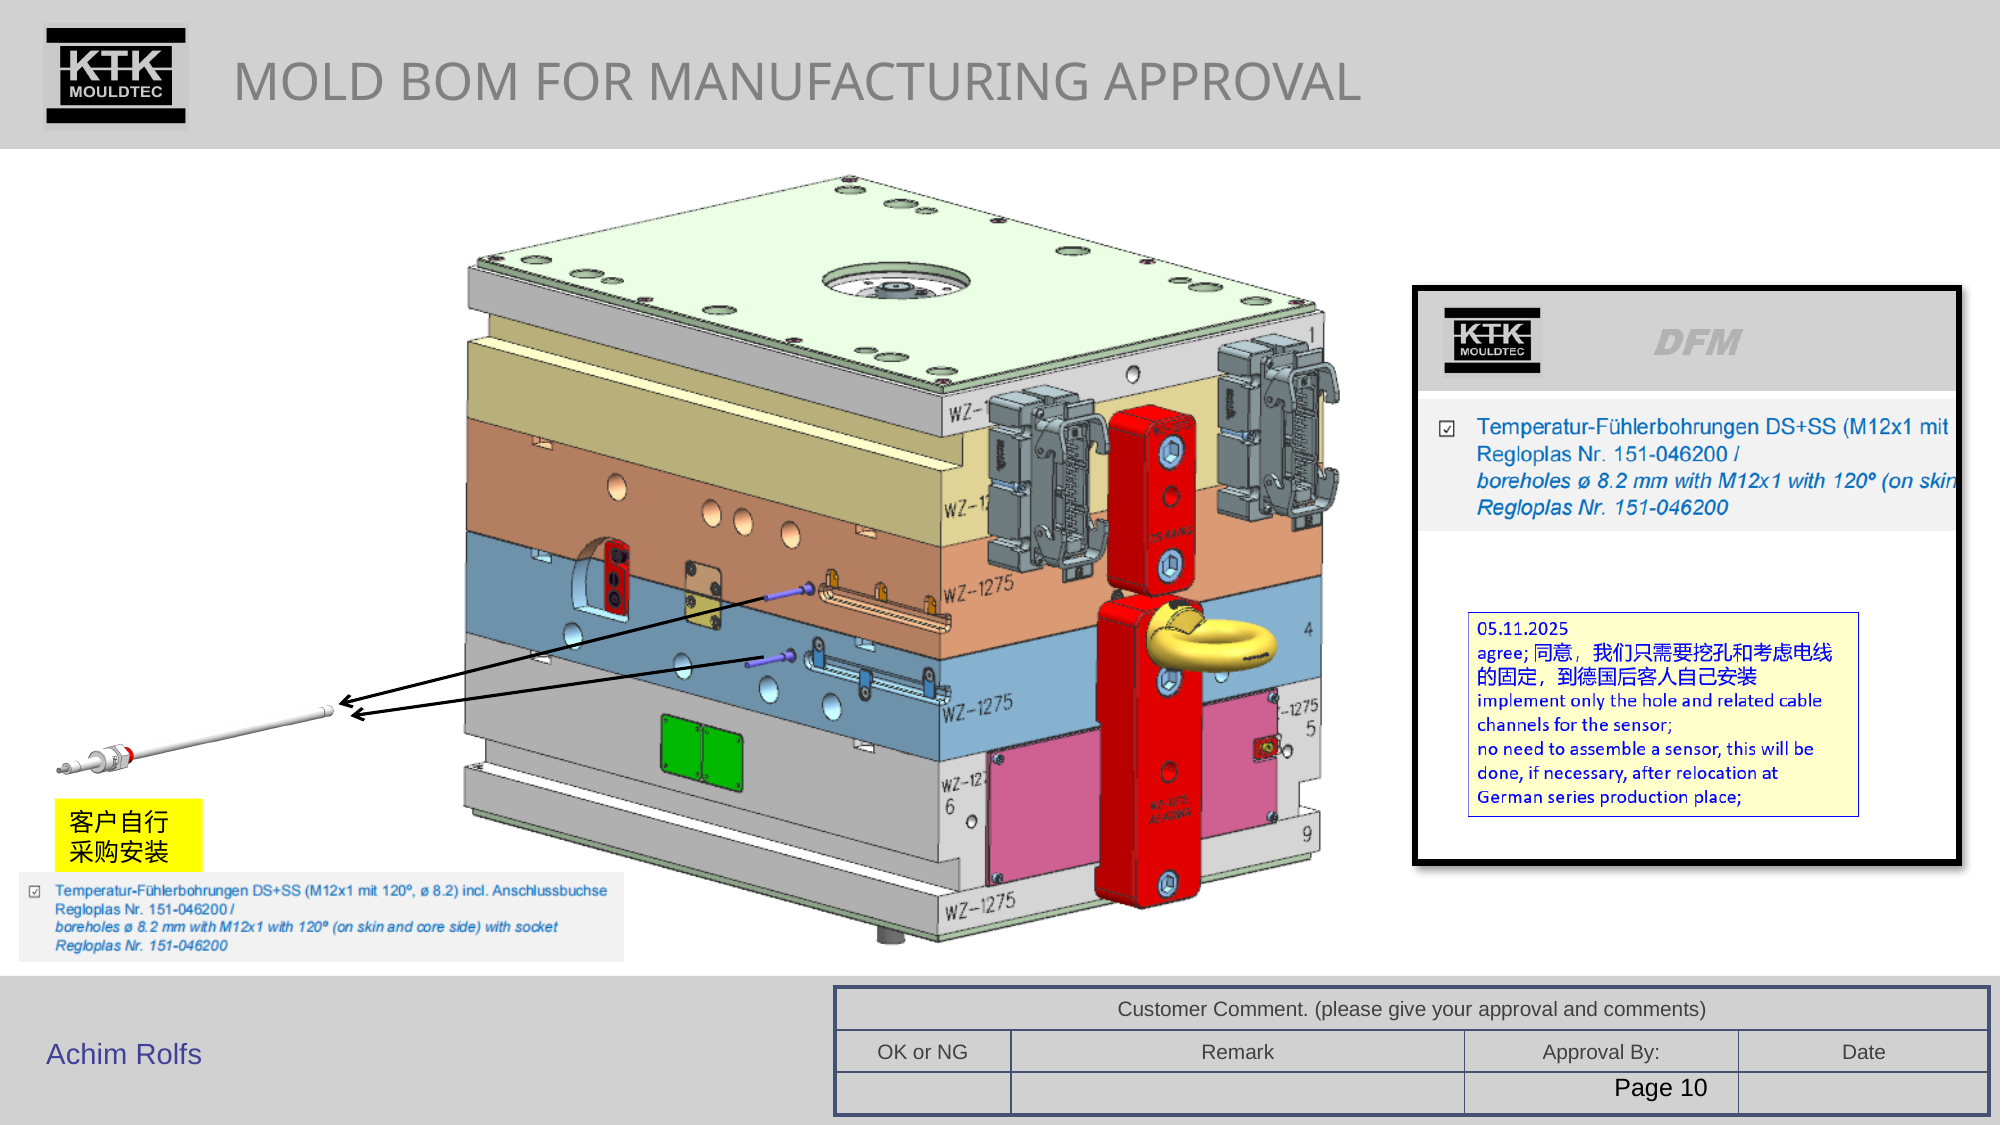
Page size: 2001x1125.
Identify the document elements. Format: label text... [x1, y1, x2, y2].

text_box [350, 656, 764, 717]
picture [19, 162, 1390, 963]
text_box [338, 597, 764, 705]
text_box 客户自行采购安装 [54, 798, 203, 870]
text_box Page 10 [1424, 1046, 1724, 1101]
picture [1418, 290, 1956, 860]
picture [19, 692, 338, 778]
